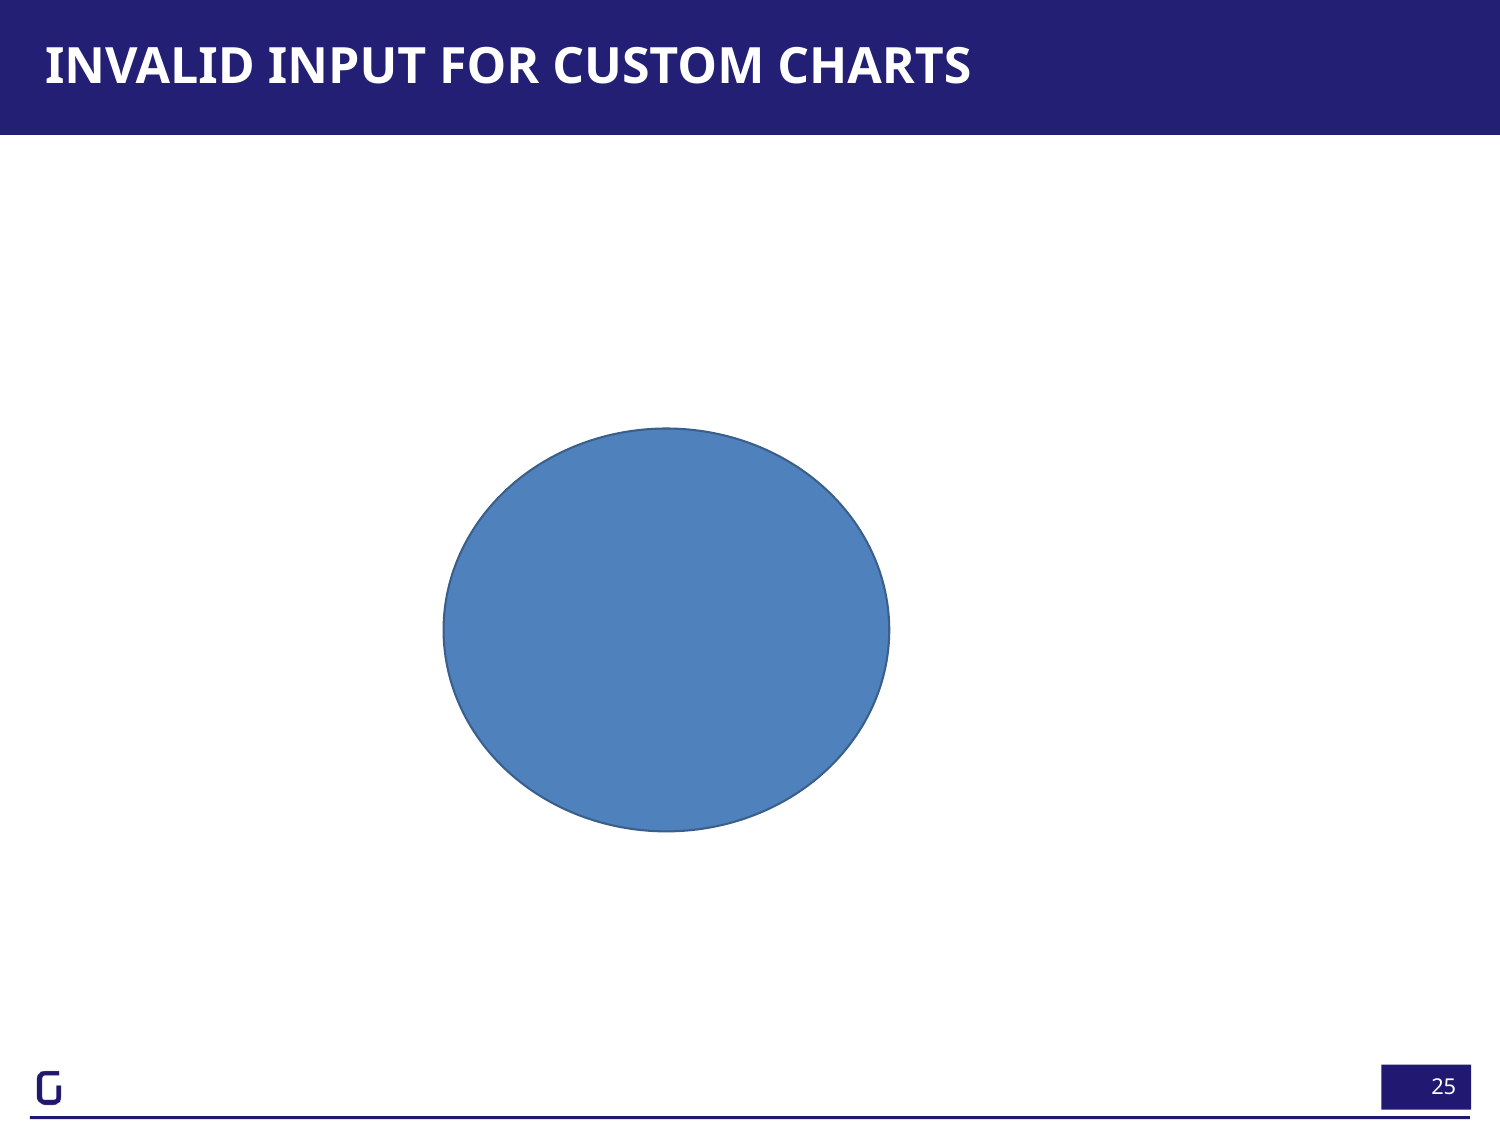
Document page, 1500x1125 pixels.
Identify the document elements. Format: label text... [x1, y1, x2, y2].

text_box [442, 427, 891, 833]
picture [30, 1064, 67, 1110]
title Invalid Input for Custom Charts [30, 15, 1470, 120]
